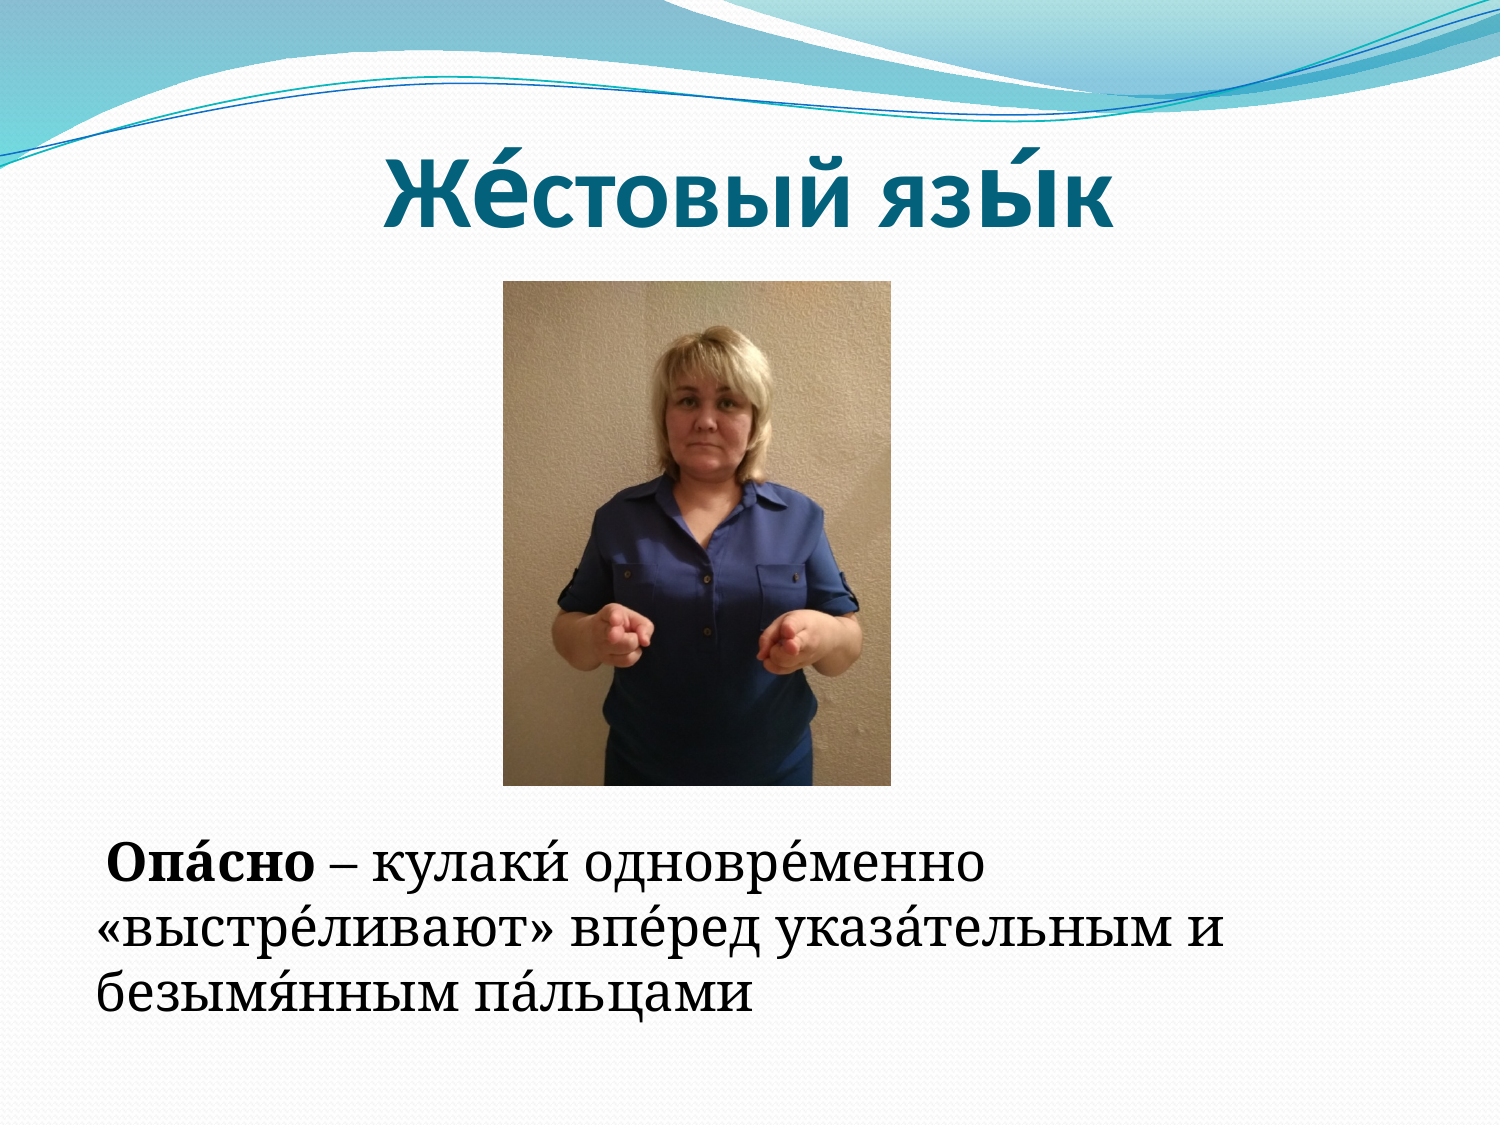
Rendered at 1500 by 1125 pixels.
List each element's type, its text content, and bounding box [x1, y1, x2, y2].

picture [503, 280, 891, 786]
title Же́стовый язы́к [75, 115, 1425, 303]
list Опа́сно – кулаки́ одновре́менно «выстре́ливают» впе́ред указа́тельным и безымя́нным па́льцами [35, 820, 1461, 975]
